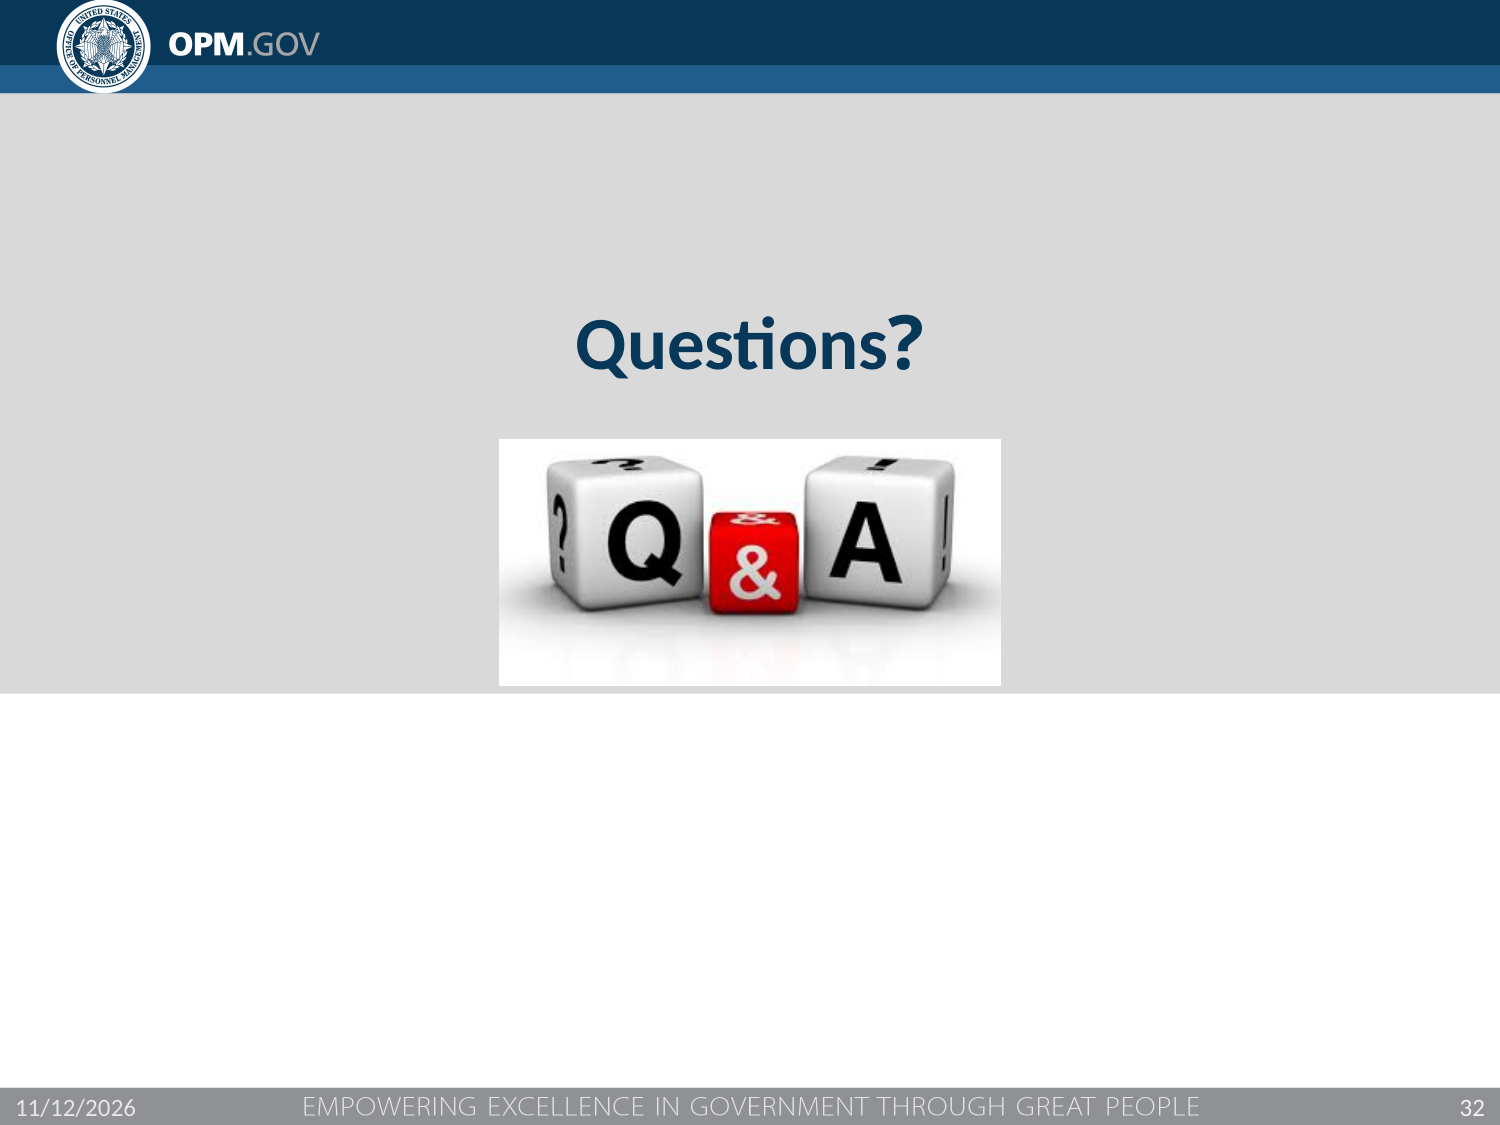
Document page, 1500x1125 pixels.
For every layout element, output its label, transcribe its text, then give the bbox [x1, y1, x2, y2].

picture [0, 0, 1500, 1125]
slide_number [0, 1087, 188, 1125]
slide_number 32 [1350, 1087, 1500, 1125]
title Questions? [112, 287, 1388, 675]
